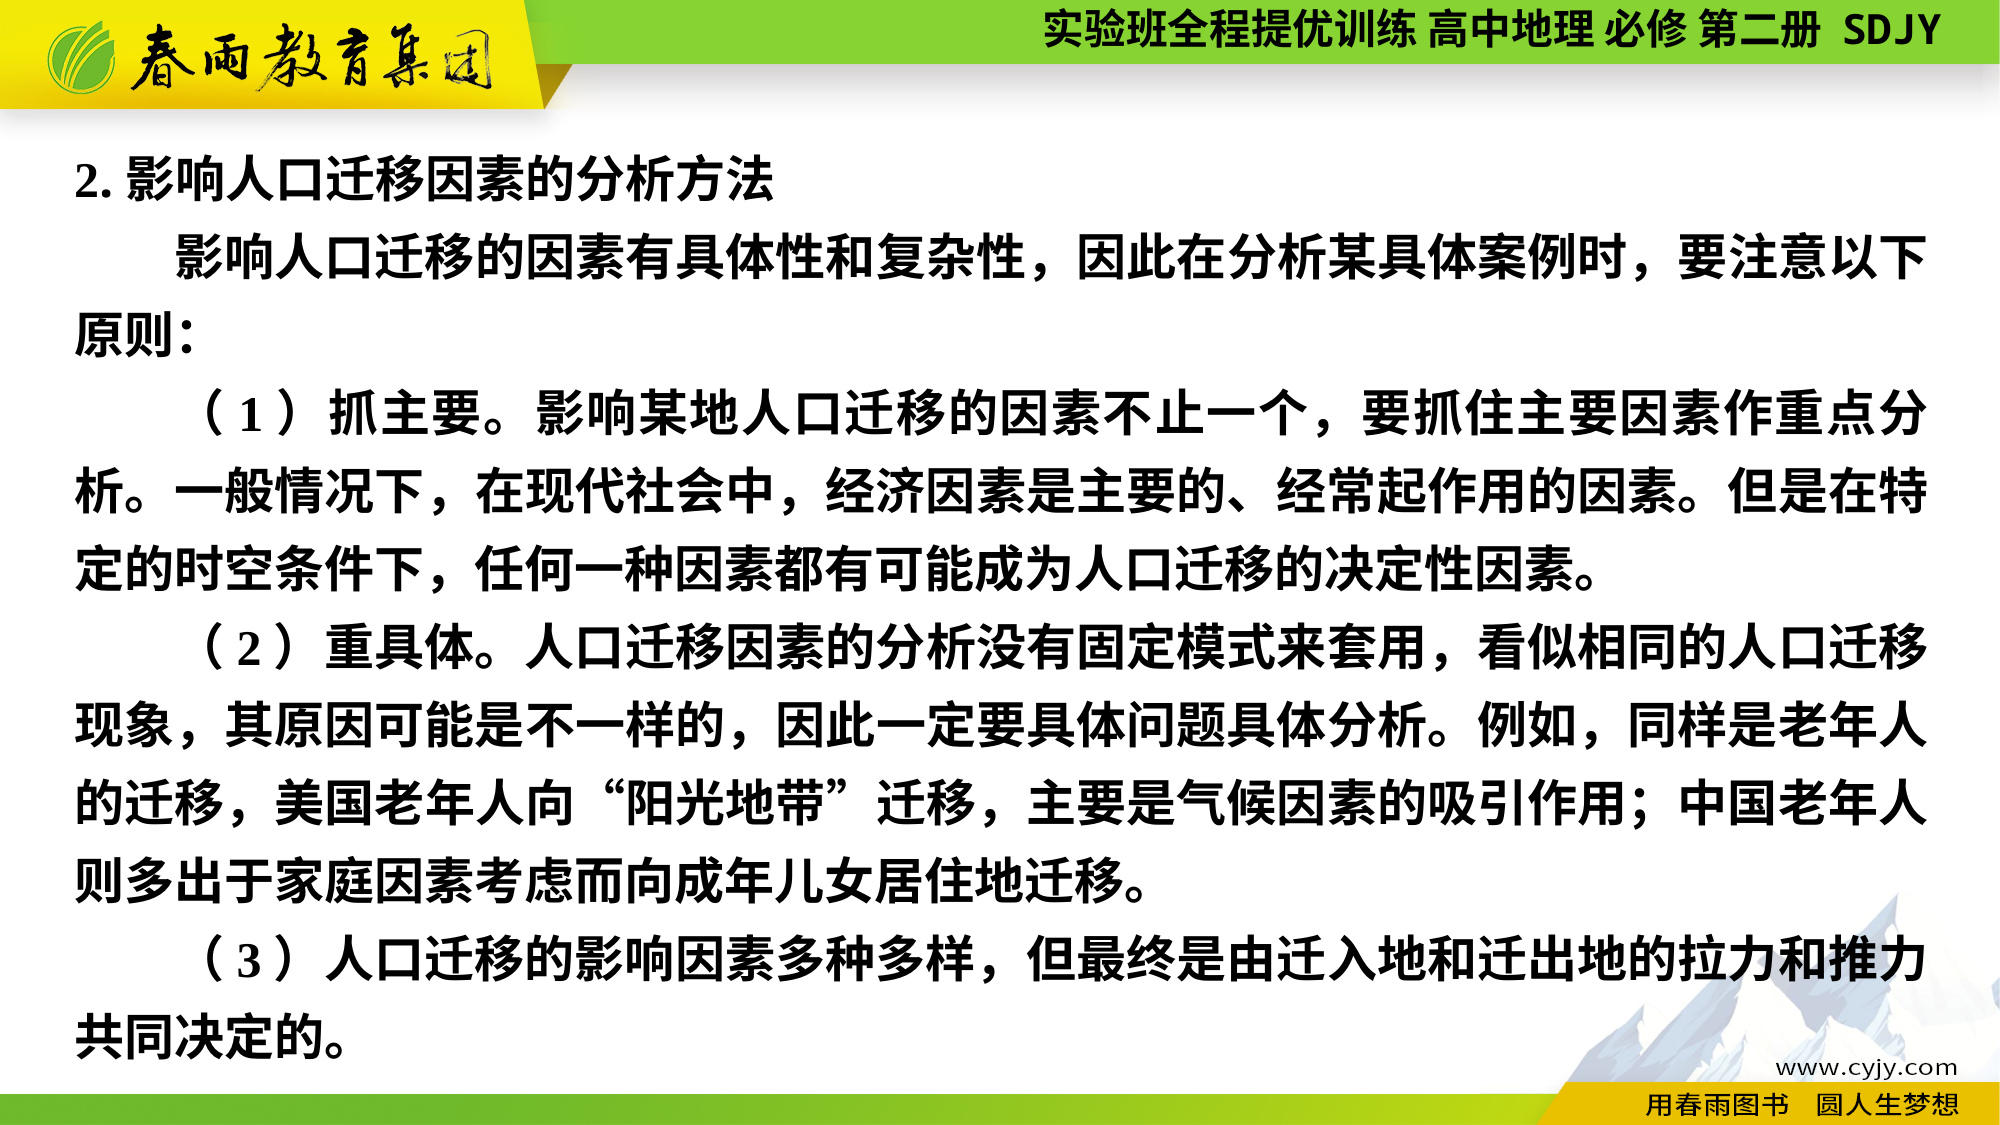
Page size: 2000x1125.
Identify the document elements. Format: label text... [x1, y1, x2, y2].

picture [0, 0, 2000, 1125]
list 2.影响人口迁移因素的分析方法 影响人口迁移的因素有具体性和复杂性，因此在分析某具体案例时，要注意以下原则： （1）抓主要。影响某地人口迁移的因素不止一个，要抓住主要因素作重点分析。一般情况下，在现代社会中，经济因素是主要的、经常起作用的因素。但是在特定的时空条件下，任何一种因素都有可能成为人口迁移的决定性因素。 （2）重具体。人口迁移因素的分析没有固定模式来套用，看似相同的人口迁移现象，其原因可能是不一样的，因此一定要具体问题具体分析。例如，同样是老年人的迁移，美国老年人向“阳光地带”迁移，主要是气候因素的吸引作用；中国老年人则多出于家庭因素考虑而向成年儿女居住地迁移。 （3）人口迁移的影响因素多种多样，但最终是由迁入地和迁出地的拉力和推力共同决定的。 [59, 122, 1944, 1075]
